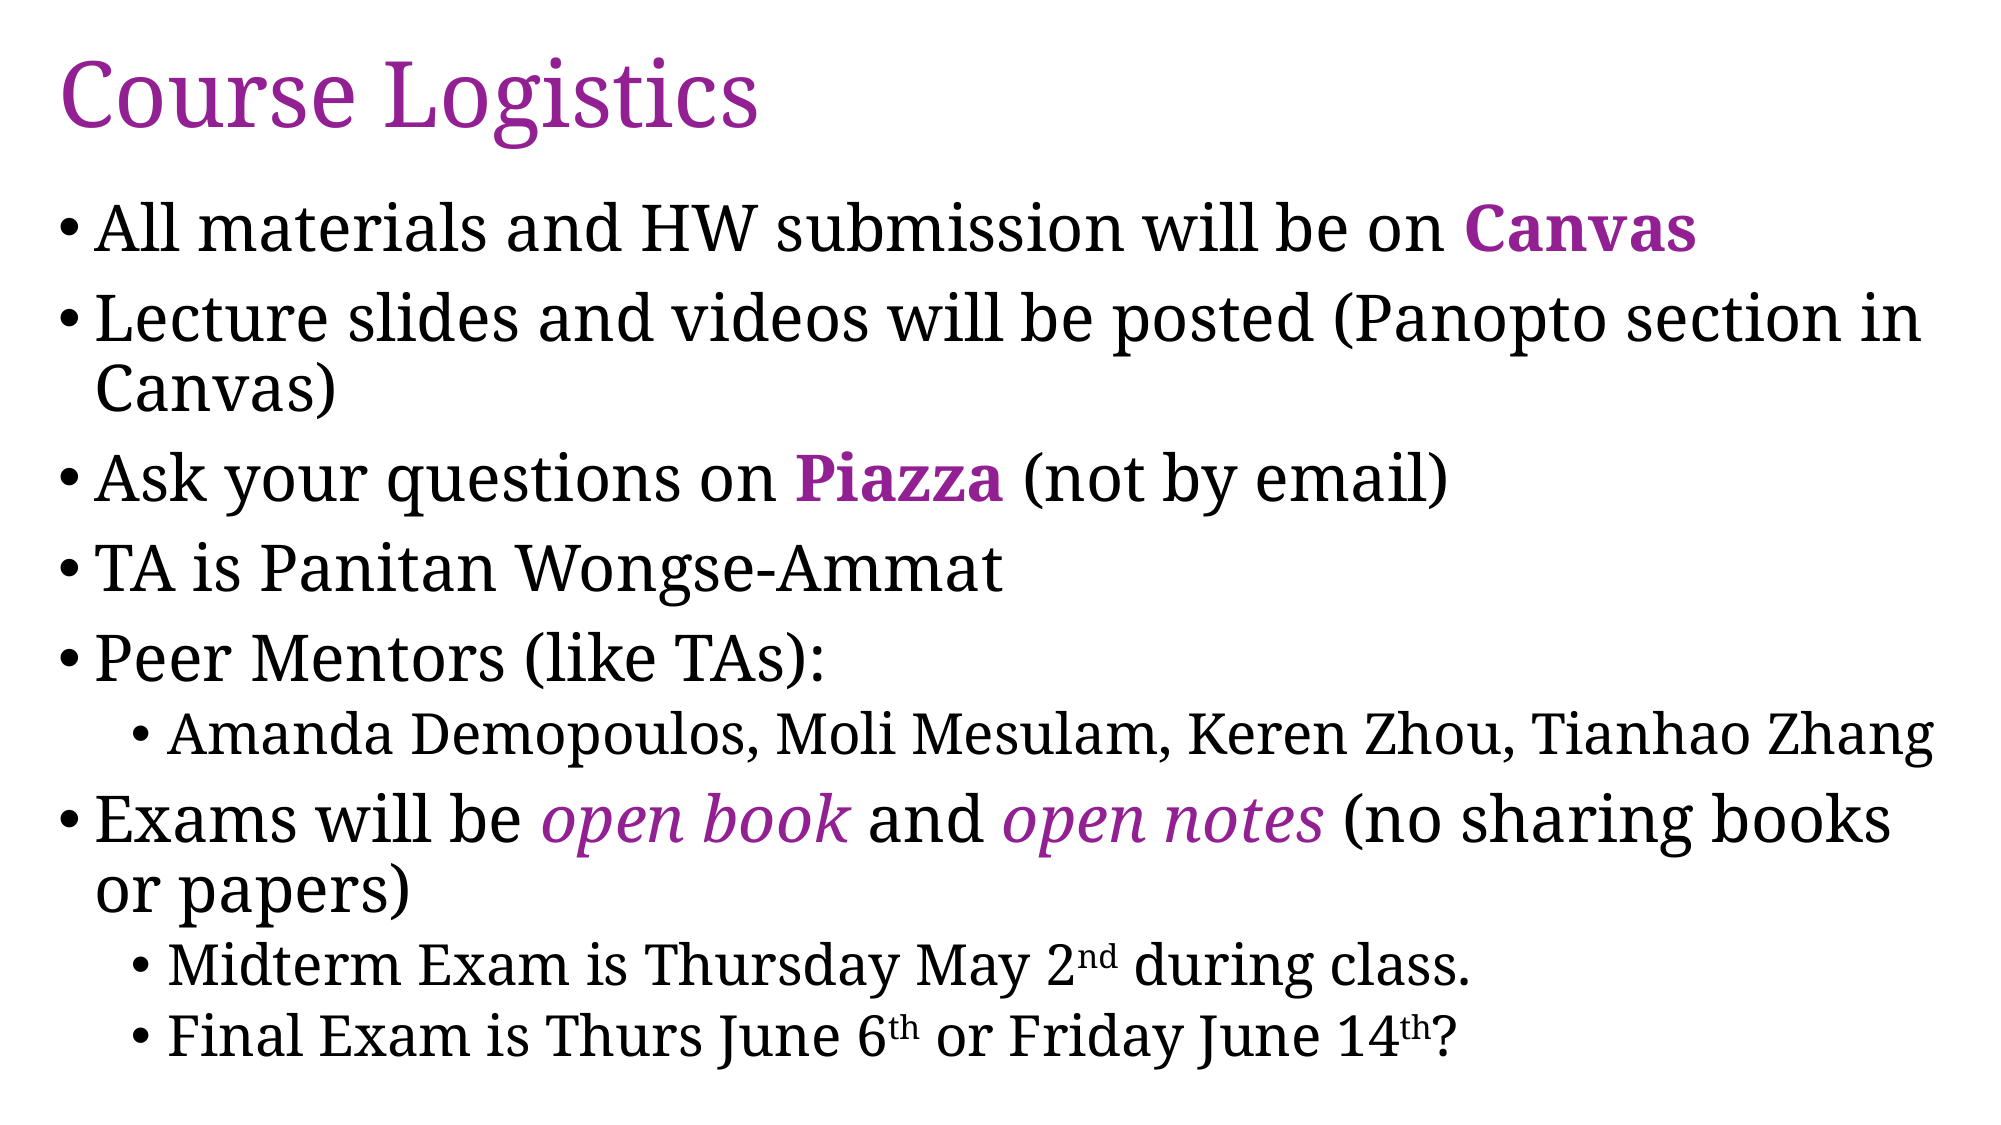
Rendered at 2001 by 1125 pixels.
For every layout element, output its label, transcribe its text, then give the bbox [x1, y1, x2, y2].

list All materials and HW submission will be on Canvas Lecture slides and videos will be posted (Panopto section in Canvas) Ask your questions on Piazza (not by email) TA is Panitan Wongse-Ammat Peer Mentors (like TAs): Amanda Demopoulos, Moli Mesulam, Keren Zhou, Tianhao Zhang Exams will be open book and open notes (no sharing books or papers) Midterm Exam is Thursday May 2nd during class. Final Exam is Thurs June 6th or Friday June 14th? [43, 188, 1953, 1106]
title Course Logistics [43, 25, 1953, 171]
